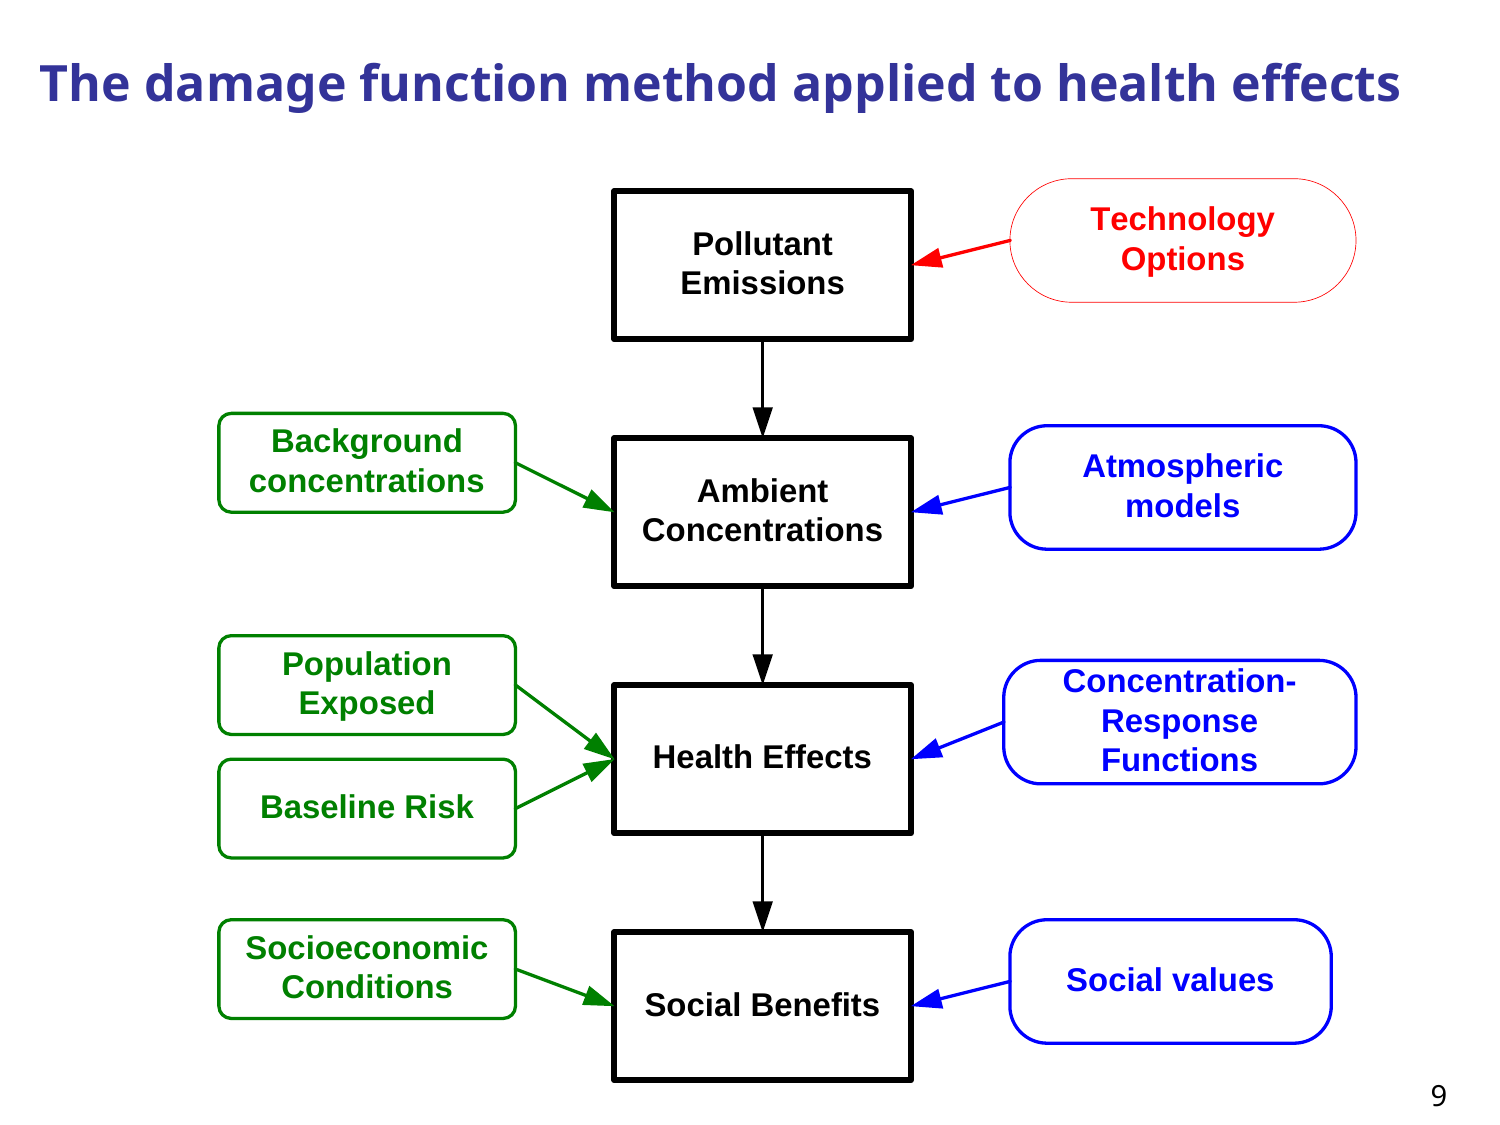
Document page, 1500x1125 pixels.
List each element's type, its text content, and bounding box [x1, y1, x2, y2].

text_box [212, 174, 1363, 1090]
title The damage function method applied to health effects [24, 24, 1463, 138]
slide_number 9 [1149, 1049, 1463, 1125]
